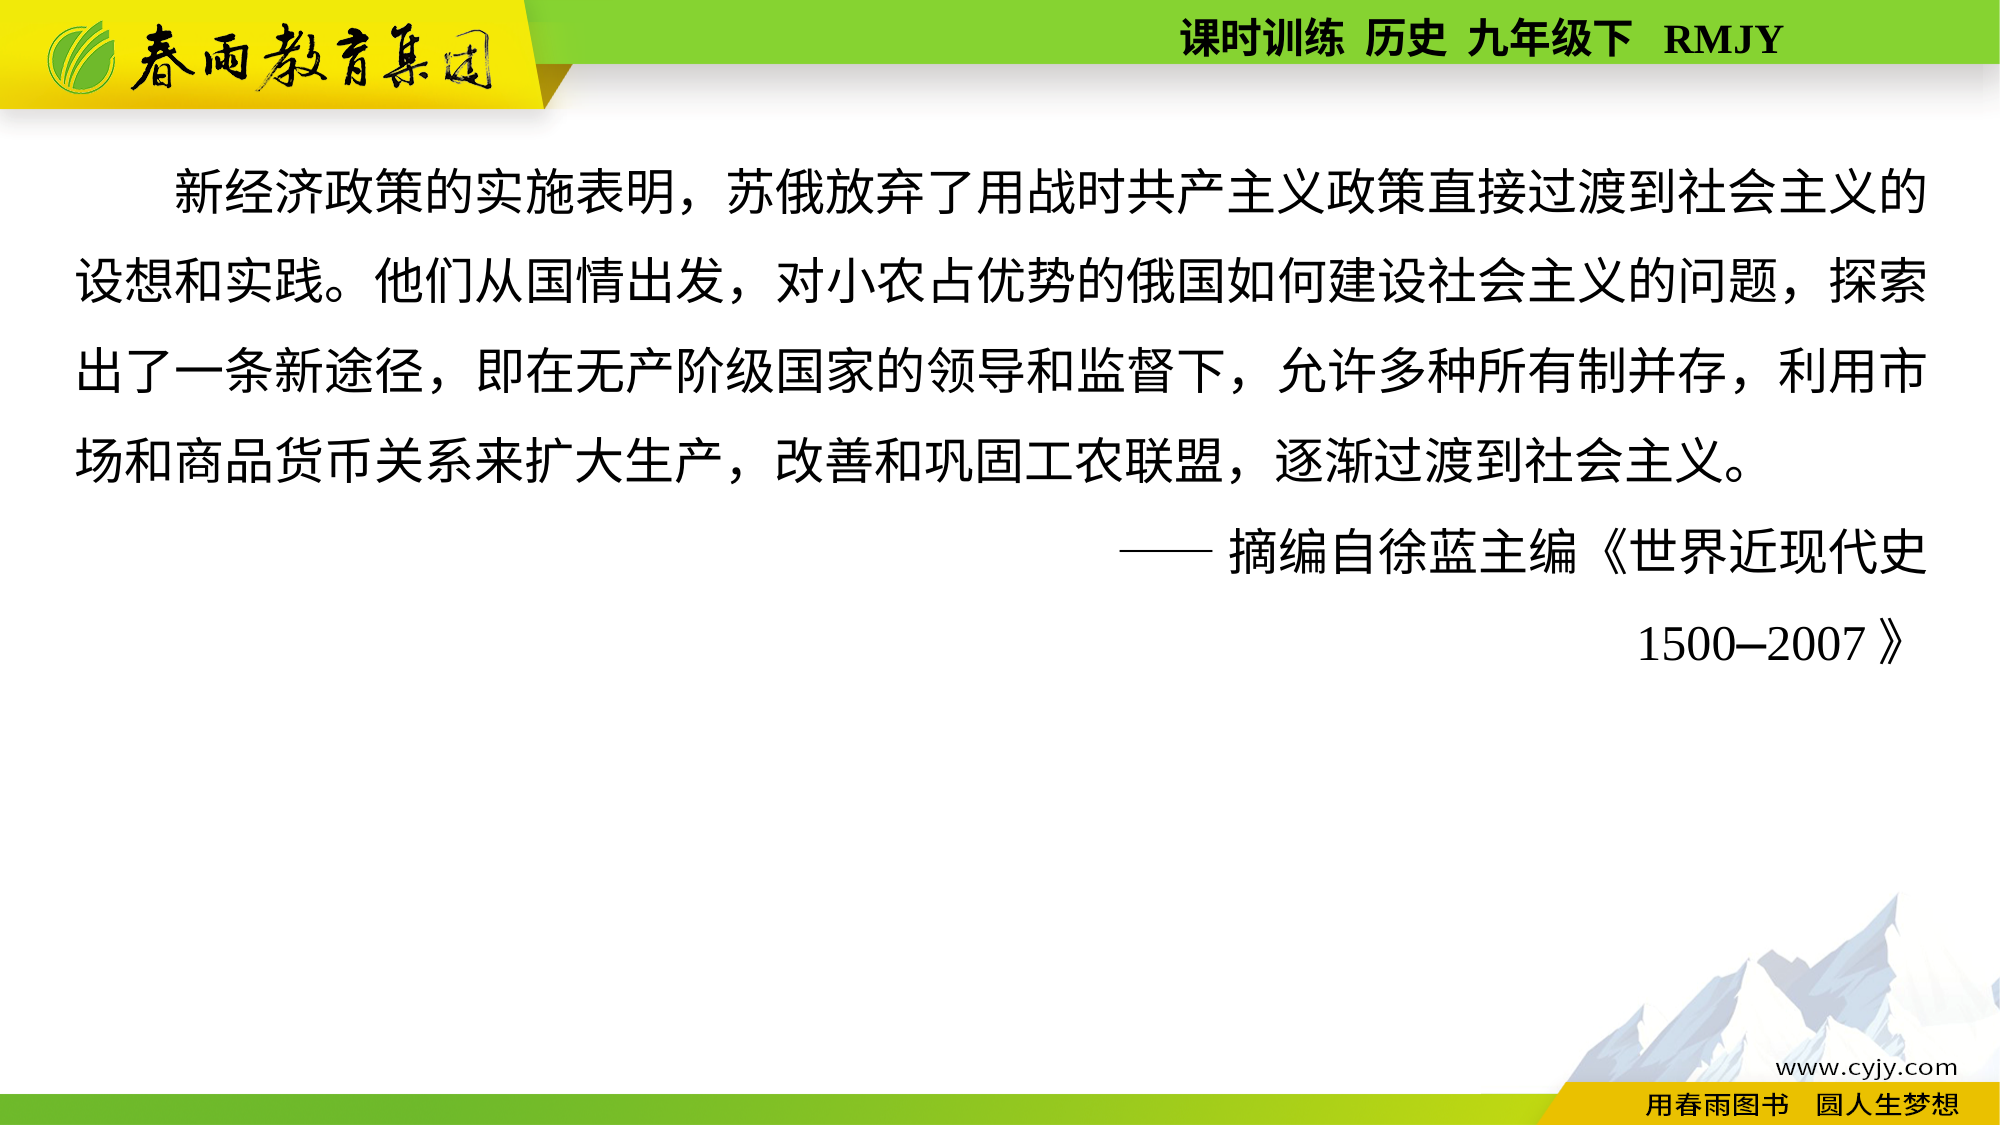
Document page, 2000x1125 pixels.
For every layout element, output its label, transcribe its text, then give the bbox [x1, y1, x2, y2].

picture [0, 0, 2000, 1125]
list 新经济政策的实施表明，苏俄放弃了用战时共产主义政策直接过渡到社会主义的设想和实践。他们从国情出发，对小农占优势的俄国如何建设社会主义的问题，探索出了一条新途径，即在无产阶级国家的领导和监督下，允许多种所有制并存，利用市场和商品货币关系来扩大生产，改善和巩固工农联盟，逐渐过渡到社会主义。 ——摘编自徐蓝主编《世界近现代史 1500—2007》 [59, 122, 1944, 672]
